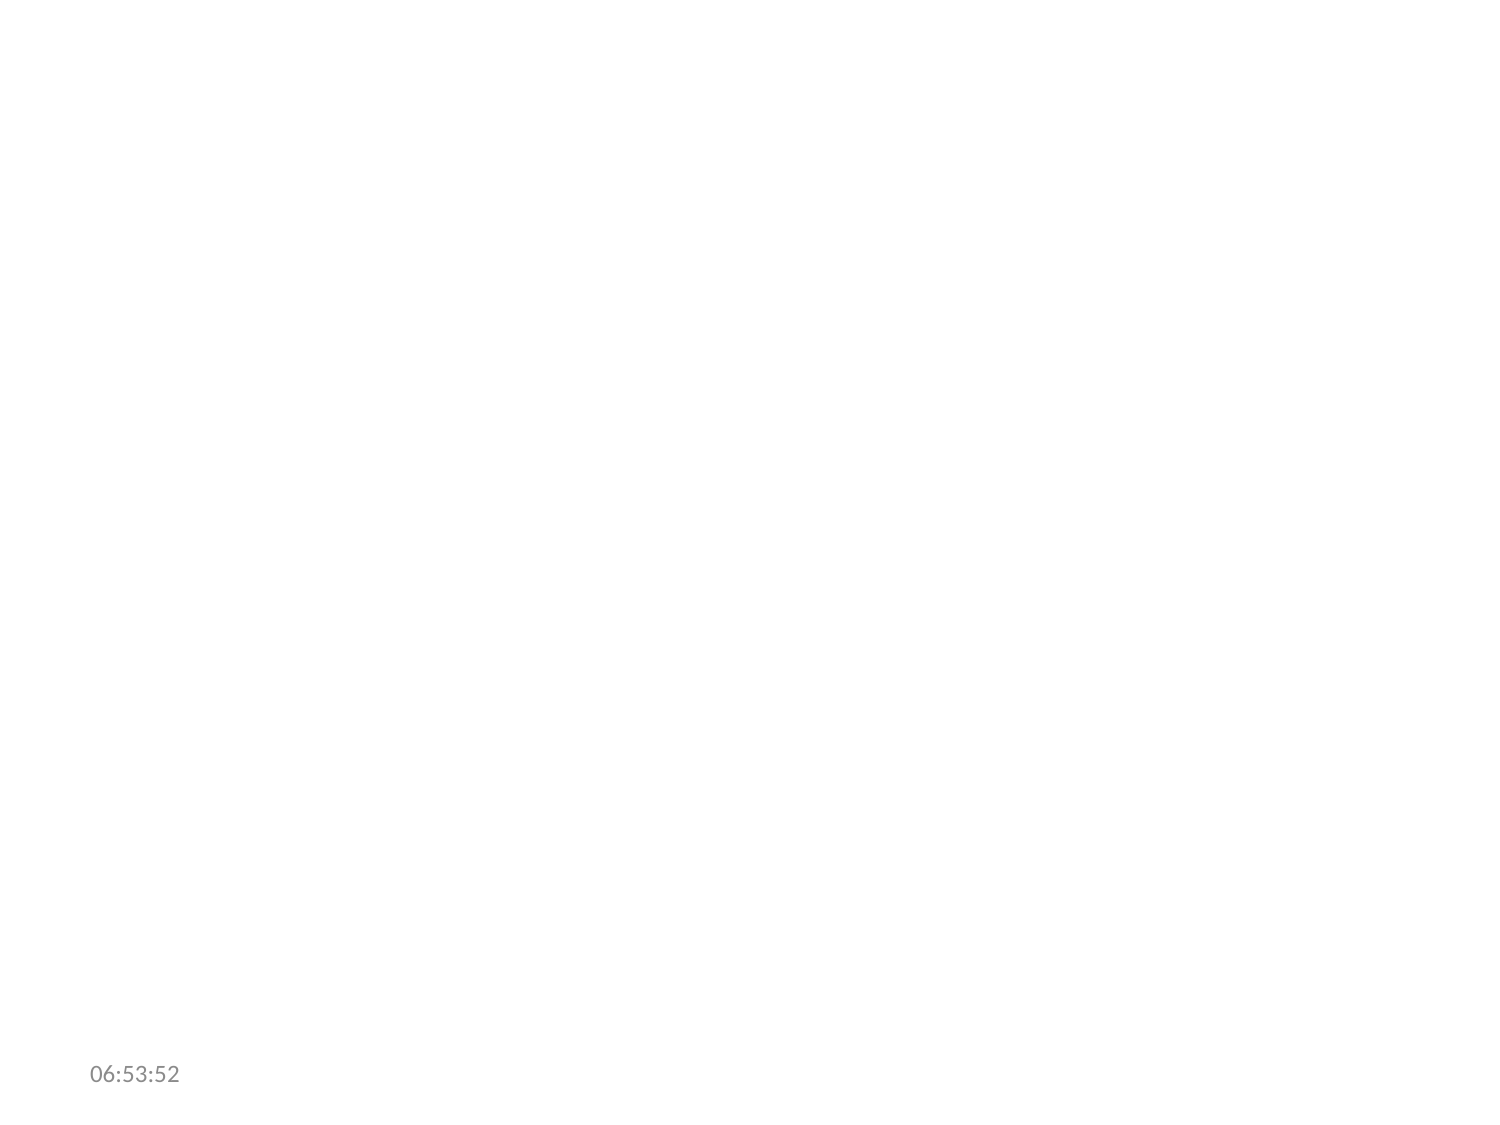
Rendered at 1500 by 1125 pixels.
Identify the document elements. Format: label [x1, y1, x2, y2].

slide_number [75, 1042, 425, 1103]
